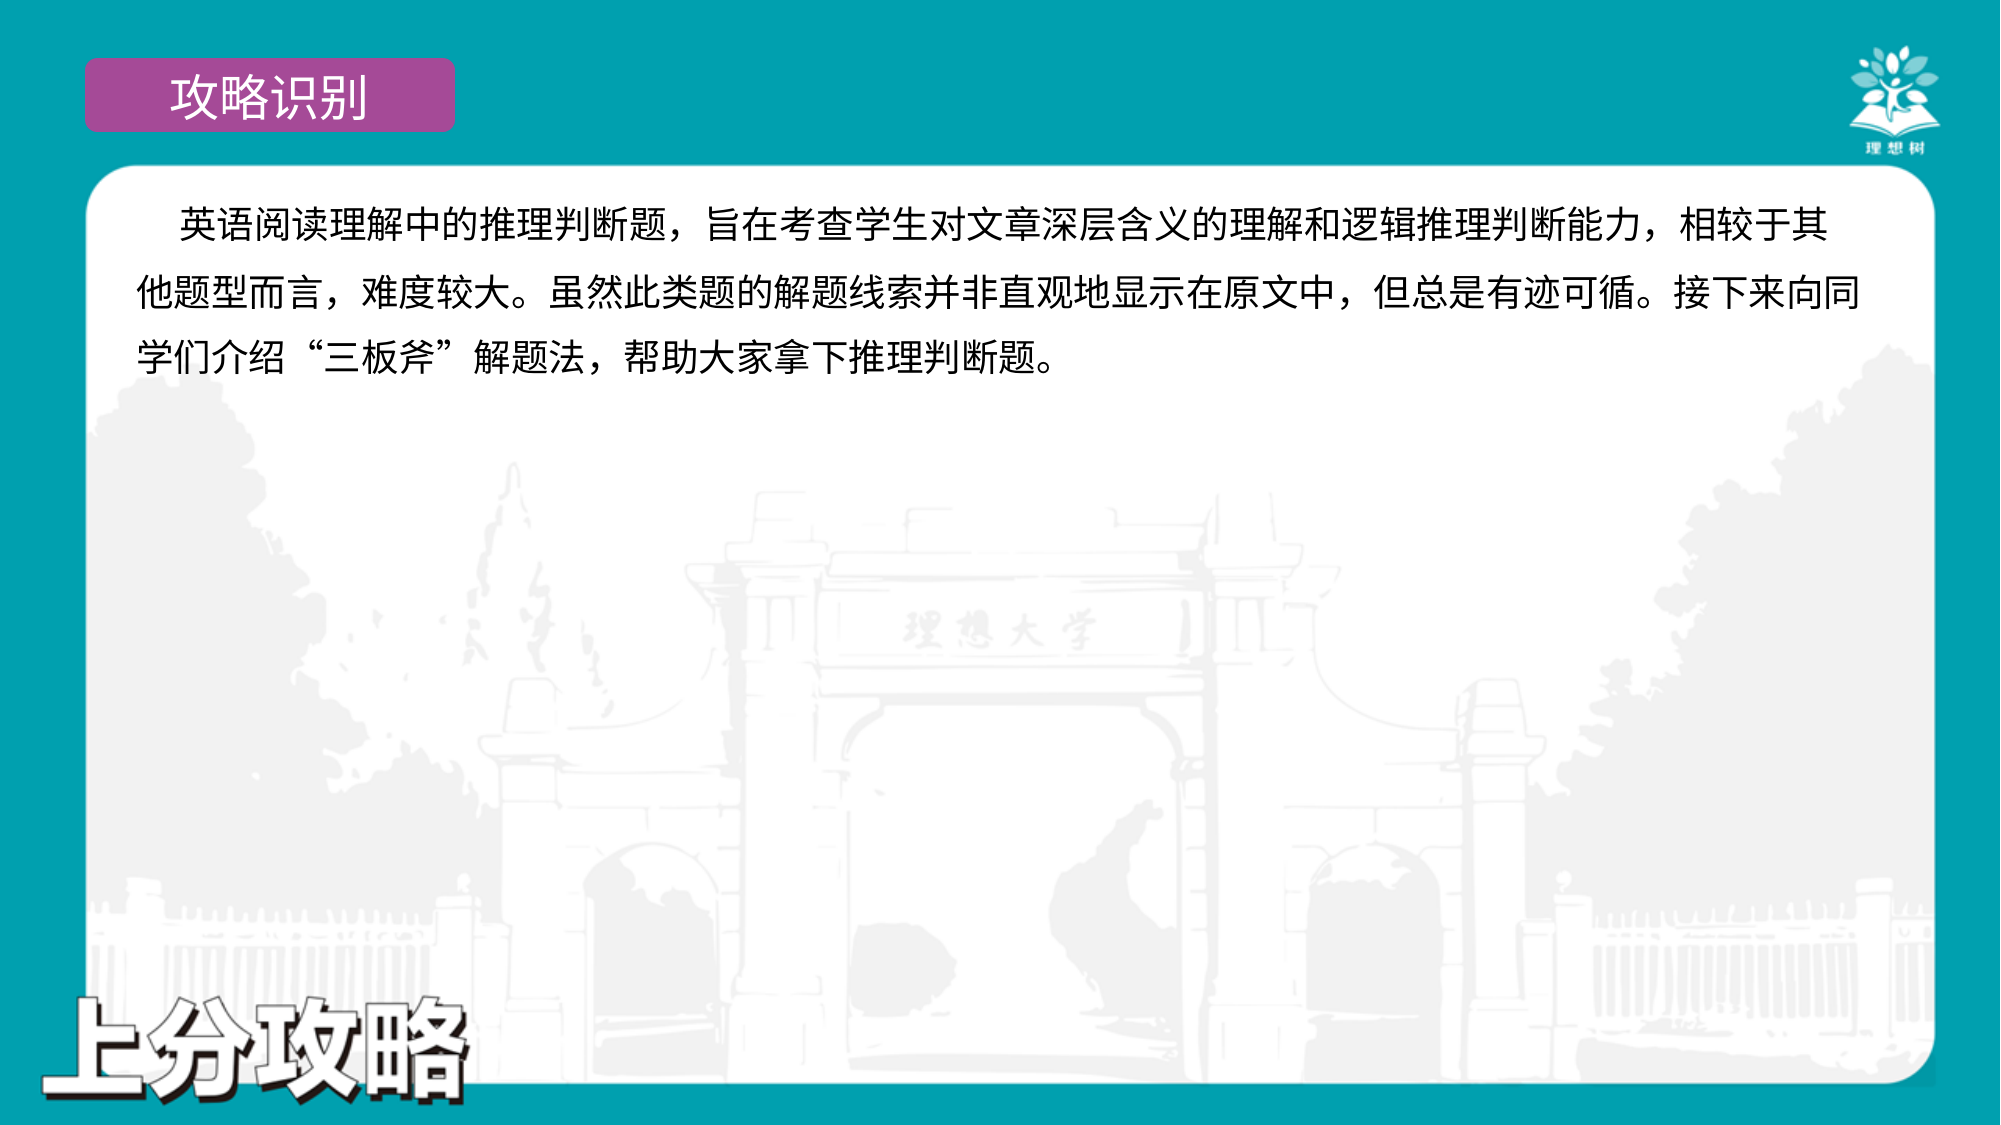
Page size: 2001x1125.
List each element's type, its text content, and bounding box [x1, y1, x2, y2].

text_box 英语阅读理解中的推理判断题，旨在考查学生对文章深层含义的理解和逻辑推理判断能力，相较于其 他题型而言，难度较大。虽然此类题的解题线索并非直观地显示在原文中，但总是有迹可循。接下来向同 学们介绍“三板斧”解题法，帮助大家拿下推理判断题。 [136, 176, 1865, 373]
picture [0, 0, 2000, 1125]
